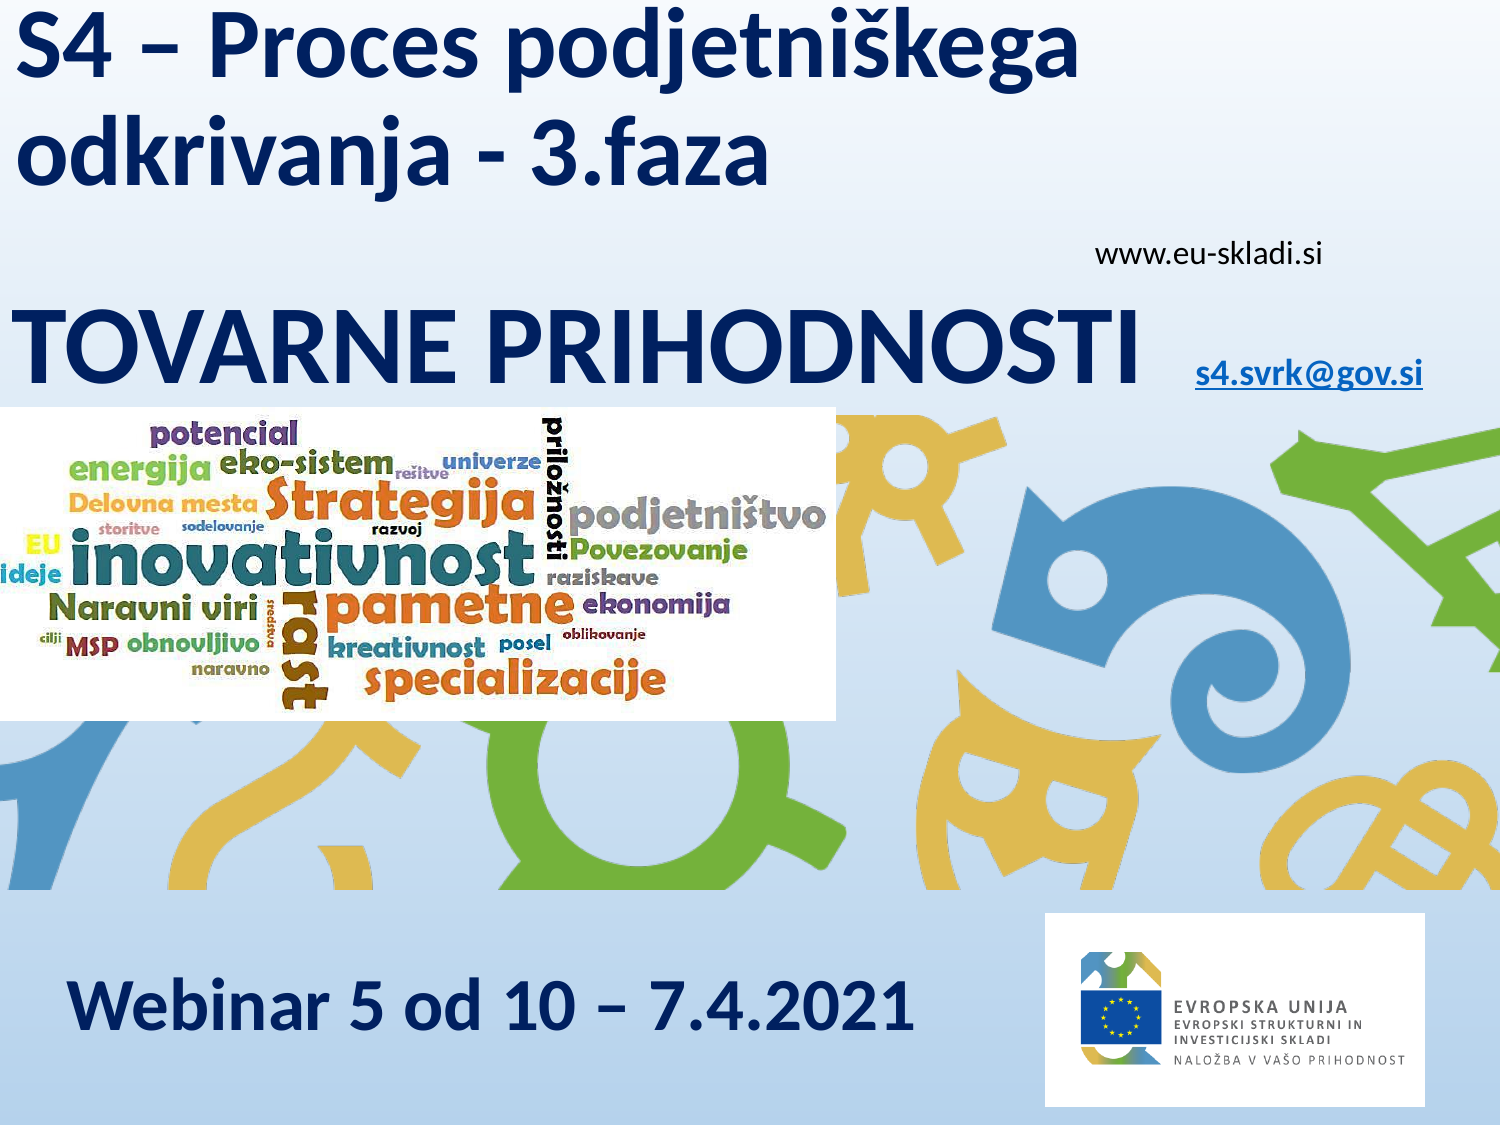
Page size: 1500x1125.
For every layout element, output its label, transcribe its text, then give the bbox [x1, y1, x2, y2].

picture [0, 407, 1500, 890]
text_box TOVARNE PRIHODNOSTI [0, 263, 1214, 549]
picture [1180, 913, 1425, 1107]
text_box s4.svrk@gov.si [1214, 340, 1439, 401]
title S4 – Proces podjetniškega odkrivanja - 3.faza [0, 44, 1458, 255]
text_box Webinar 5 od 10 – 7.4.2021 [51, 901, 1180, 1112]
